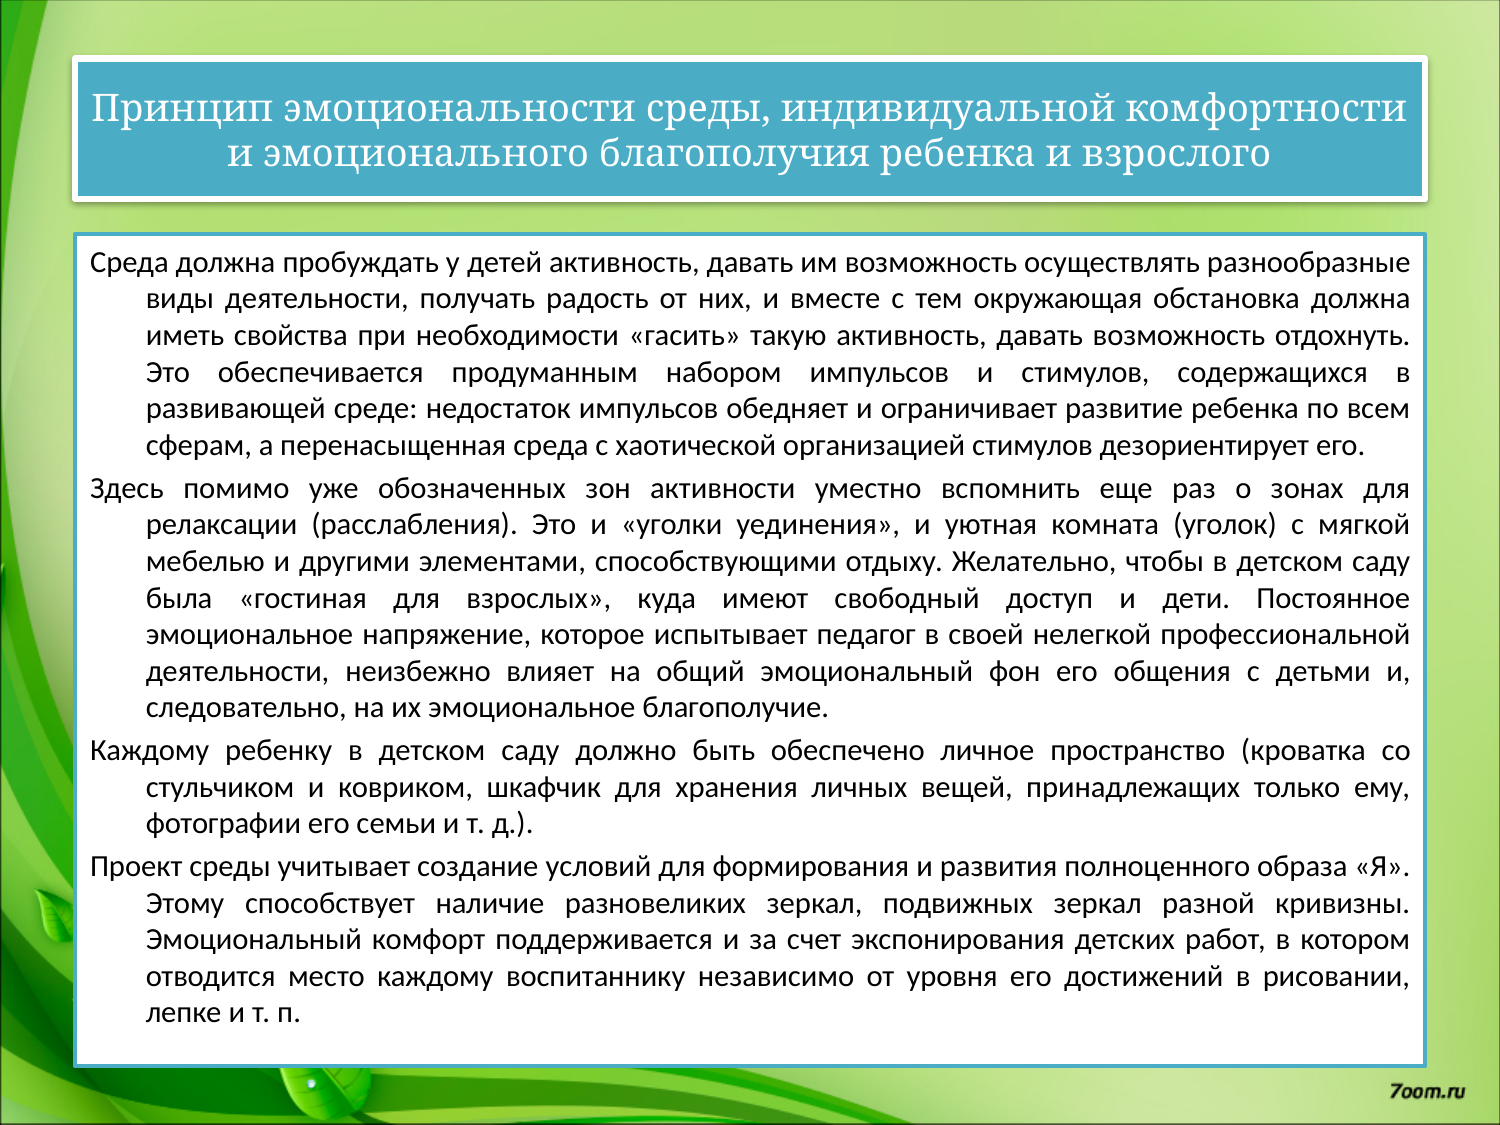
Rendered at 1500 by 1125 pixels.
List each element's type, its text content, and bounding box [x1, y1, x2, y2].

title Принцип эмоциональности среды, индивидуальной комфортности и эмоционального благополучия ребенка и взрослого [72, 55, 1428, 202]
list Среда должна пробуждать у детей активность, давать им возможность осуществлять разнообразные виды деятельности, получать радость от них, и вместе с тем окружающая обстановка должна иметь свойства при необходимости «гасить» такую активность, давать возможность отдохнуть. Это обеспечивается продуманным набором импульсов и стимулов, содержащихся в развивающей среде: недостаток импульсов обедняет и ограничивает развитие ребенка по всем сферам, а перенасыщенная среда с хаотической организацией стимулов дезориентирует его. Здесь помимо уже обозначенных зон активности уместно вспомнить еще раз о зонах для релаксации (расслабления). Это и «уголки уединения», и уютная комната (уголок) с мягкой мебелью и другими элементами, способствующими отдыху. Желательно, чтобы в детском саду была «гостиная для взрослых», куда имеют свободный доступ и дети. Постоянное эмоциональное напряжение, которое испытывает педагог в своей нелегкой профессиональной деятельности, неизбежно влияет на общий эмоциональный фон его общения с детьми и, следовательно, на их эмоциональное благополучие. Каждому ребенку в детском саду должно быть обеспечено личное пространство (кроватка со стульчиком и ковриком, шкафчик для хранения личных вещей, принадлежащих только ему, фотографии его семьи и т. д.). Проект среды учитывает создание условий для формирования и развития полноценного образа «Я». Этому способствует наличие разновеликих зеркал, подвижных зеркал разной кривизны. Эмоциональный комфорт поддерживается и за счет экспонирования детских работ, в котором отводится место каждому воспитаннику независимо от уровня его достижений в рисовании, лепке и т. п. [73, 232, 1427, 1068]
picture [0, 0, 1500, 1125]
